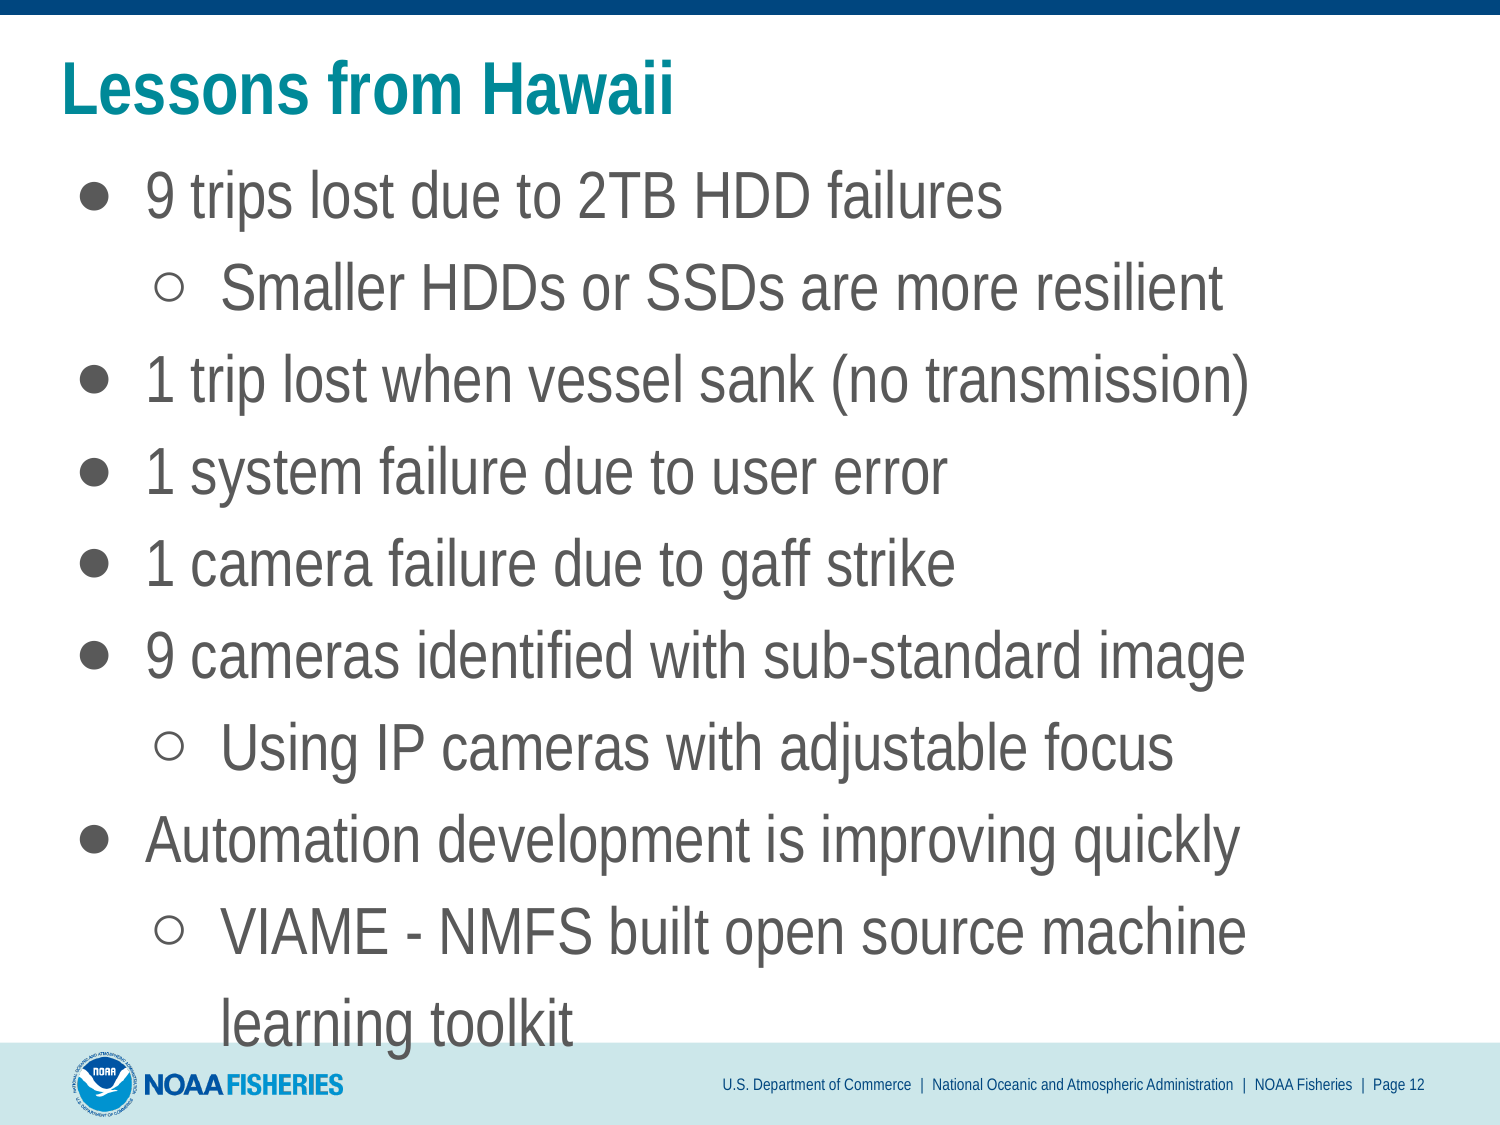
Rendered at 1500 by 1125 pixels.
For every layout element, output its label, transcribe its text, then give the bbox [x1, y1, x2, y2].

text_box U.S. Department of Commerce | National Oceanic and Atmospheric Administration | NOAA Fisheries | Page 12 [374, 1042, 1425, 1125]
picture [72, 1052, 343, 1117]
picture [335, 1078, 343, 1085]
text_box 9 trips lost due to 2TB HDD failures Smaller HDDs or SSDs are more resilient 1 trip lost when vessel sank (no transmission) 1 system failure due to user error 1 camera failure due to gaff strike 9 cameras identified with sub-standard image Using IP cameras with adjustable focus Automation development is improving quickly VIAME - NMFS built open source machine learning toolkit [55, 124, 1464, 999]
title Lessons from Hawaii [46, 24, 1434, 151]
